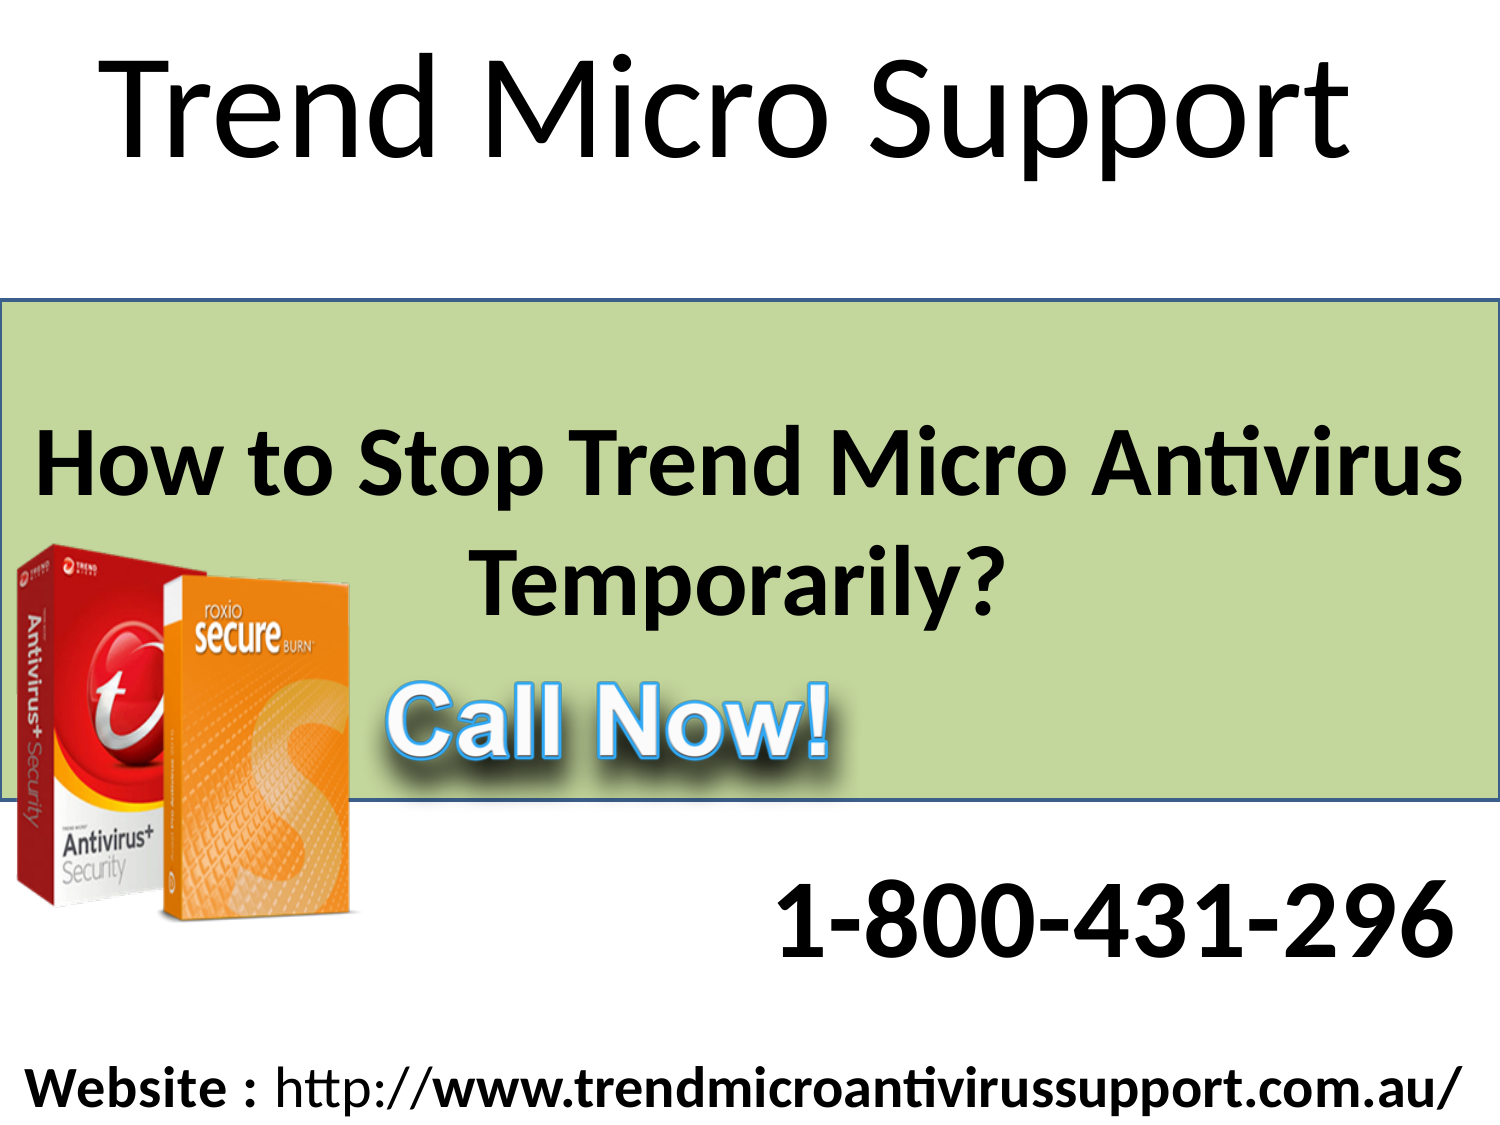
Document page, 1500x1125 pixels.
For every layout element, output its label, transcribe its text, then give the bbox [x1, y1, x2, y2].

text_box How to Stop Trend Micro Antivirus Temporarily? [0, 298, 1500, 802]
text_box Trend Micro Support [82, 0, 1369, 195]
text_box 1-800-431-296 [699, 837, 1500, 1122]
text_box Website : http://www.trendmicroantivirussupport.com.au/ [0, 1041, 1500, 1125]
picture [0, 499, 894, 951]
